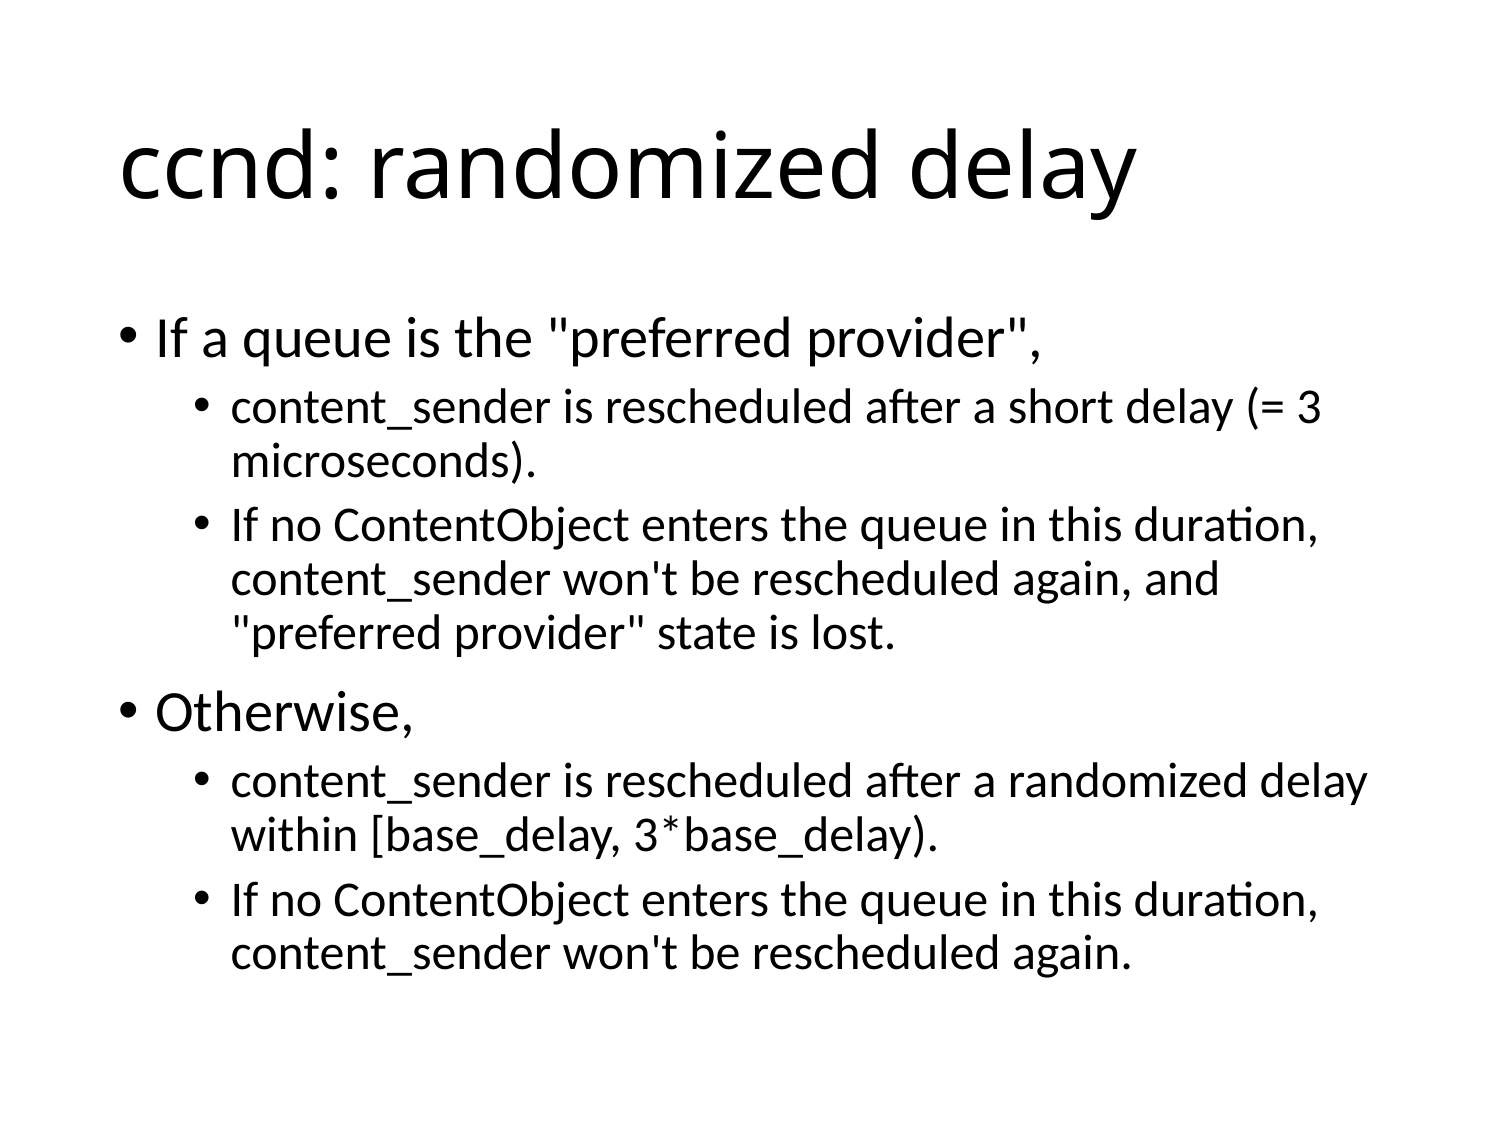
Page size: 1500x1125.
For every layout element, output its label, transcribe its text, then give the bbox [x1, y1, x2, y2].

list If a queue is the "preferred provider", content_sender is rescheduled after a short delay (= 3 microseconds). If no ContentObject enters the queue in this duration, content_sender won't be rescheduled again, and "preferred provider" state is lost. Otherwise, content_sender is rescheduled after a randomized delay within [base_delay, 3*base_delay). If no ContentObject enters the queue in this duration, content_sender won't be rescheduled again. [103, 299, 1397, 1014]
title ccnd: randomized delay [103, 59, 1397, 278]
